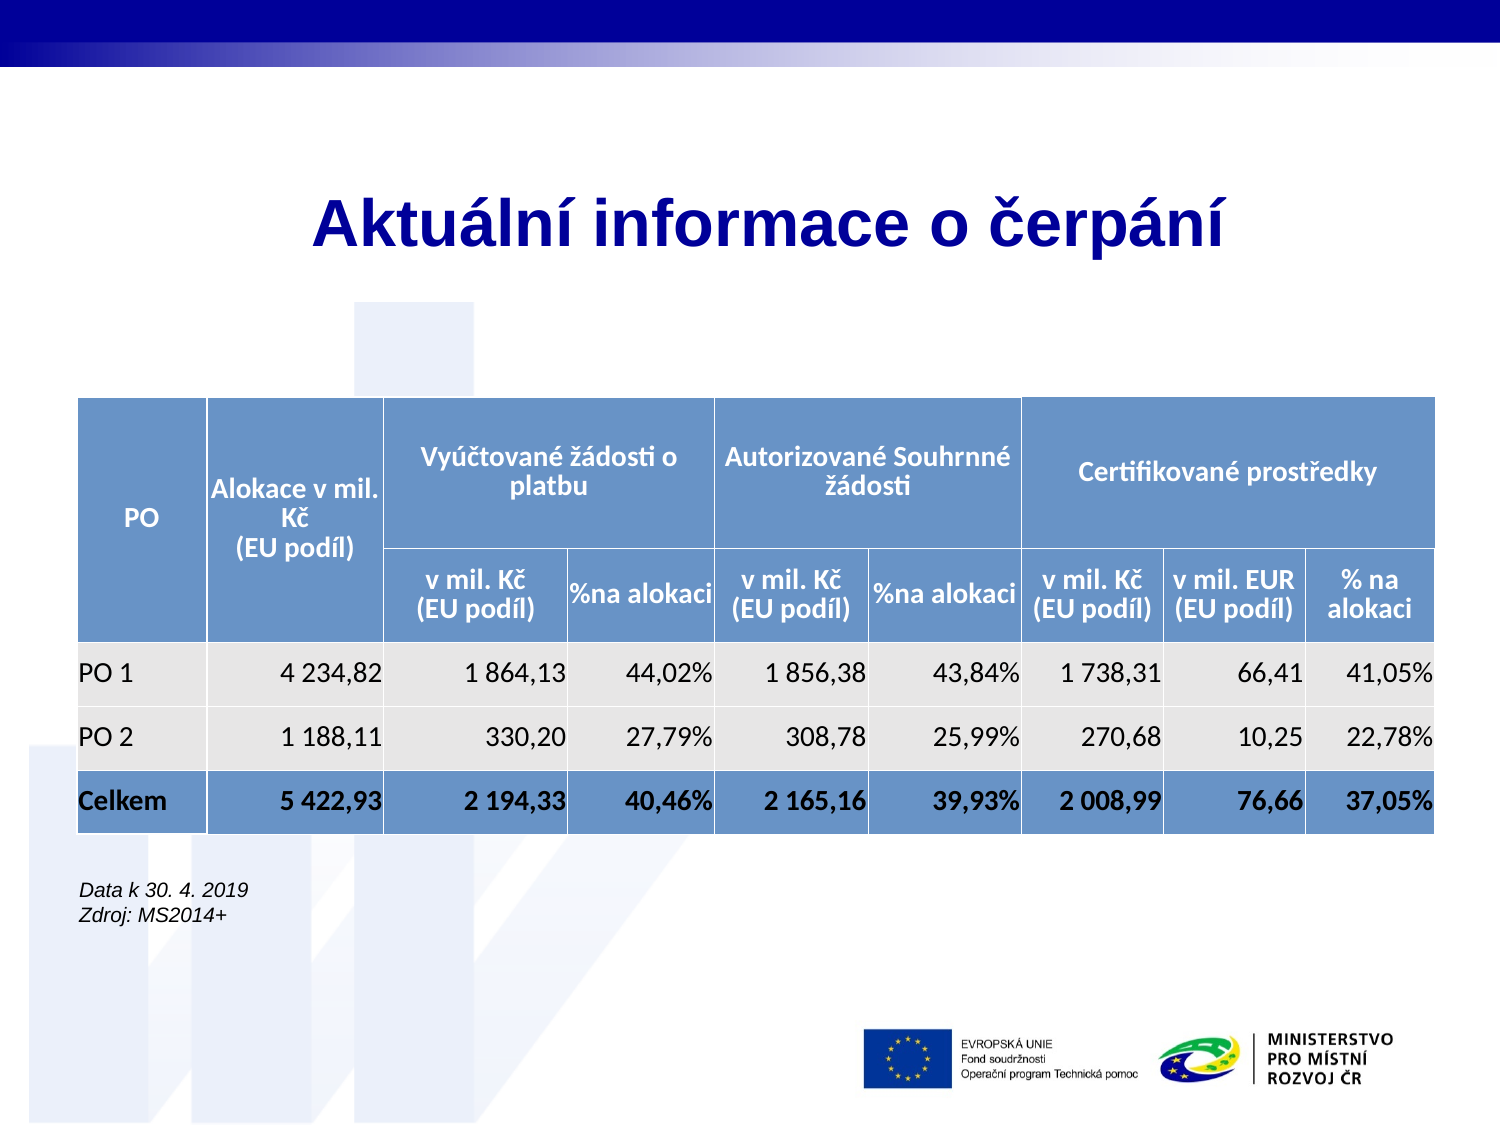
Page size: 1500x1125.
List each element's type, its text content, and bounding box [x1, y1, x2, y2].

table_cell 10,25 [1164, 707, 1305, 770]
table_cell %na alokaci [869, 549, 1021, 642]
table_cell 308,78 [715, 707, 868, 770]
picture [29, 302, 1412, 1125]
table_cell 270,68 [1022, 707, 1163, 770]
table_cell 25,99% [869, 707, 1021, 770]
table_header PO [78, 398, 206, 642]
table_cell % na alokaci [1306, 549, 1434, 642]
table_cell 37,05% [1306, 771, 1434, 834]
table_cell 2 165,16 [715, 771, 868, 834]
table_header Certifikované prostředky [1022, 397, 1435, 548]
table_cell 44,02% [568, 643, 714, 706]
table_header Alokace v mil. Kč (EU podíl) [208, 398, 383, 642]
table_cell 1 738,31 [1022, 643, 1163, 706]
table_cell 76,66 [1164, 771, 1305, 834]
table_cell 2 194,33 [384, 771, 567, 834]
table_cell PO 1 [78, 643, 206, 706]
text_box Data k 30. 4. 2019 Zdroj: MS2014+ [64, 869, 289, 935]
title Aktuální informace o čerpání [88, 172, 1449, 256]
table_header Vyúčtované žádosti o platbu [384, 398, 714, 548]
table_cell 1 856,38 [715, 643, 868, 706]
table_cell 4 234,82 [208, 643, 383, 706]
table_cell v mil. EUR (EU podíl) [1164, 549, 1305, 642]
table_cell 41,05% [1306, 643, 1434, 706]
table_cell 66,41 [1164, 643, 1305, 706]
table_cell Celkem [78, 771, 206, 833]
table_cell 27,79% [568, 707, 714, 770]
table_cell 2 008,99 [1022, 771, 1163, 834]
table_cell v mil. Kč (EU podíl) [715, 549, 868, 642]
table_cell 39,93% [869, 771, 1021, 834]
table_cell %na alokaci [568, 549, 714, 642]
table_cell 330,20 [384, 707, 567, 770]
table_cell 5 422,93 [208, 771, 383, 834]
table_cell 40,46% [568, 771, 714, 834]
table_header Autorizované Souhrnné žádosti [715, 398, 1021, 548]
table_cell 22,78% [1306, 707, 1434, 770]
table_cell v mil. Kč (EU podíl) [1022, 549, 1163, 642]
table_cell 1 864,13 [384, 643, 567, 706]
table_cell 1 188,11 [208, 707, 383, 770]
table_cell 43,84% [869, 643, 1021, 706]
table_cell v mil. Kč (EU podíl) [384, 549, 567, 642]
table_cell PO 2 [78, 707, 206, 770]
